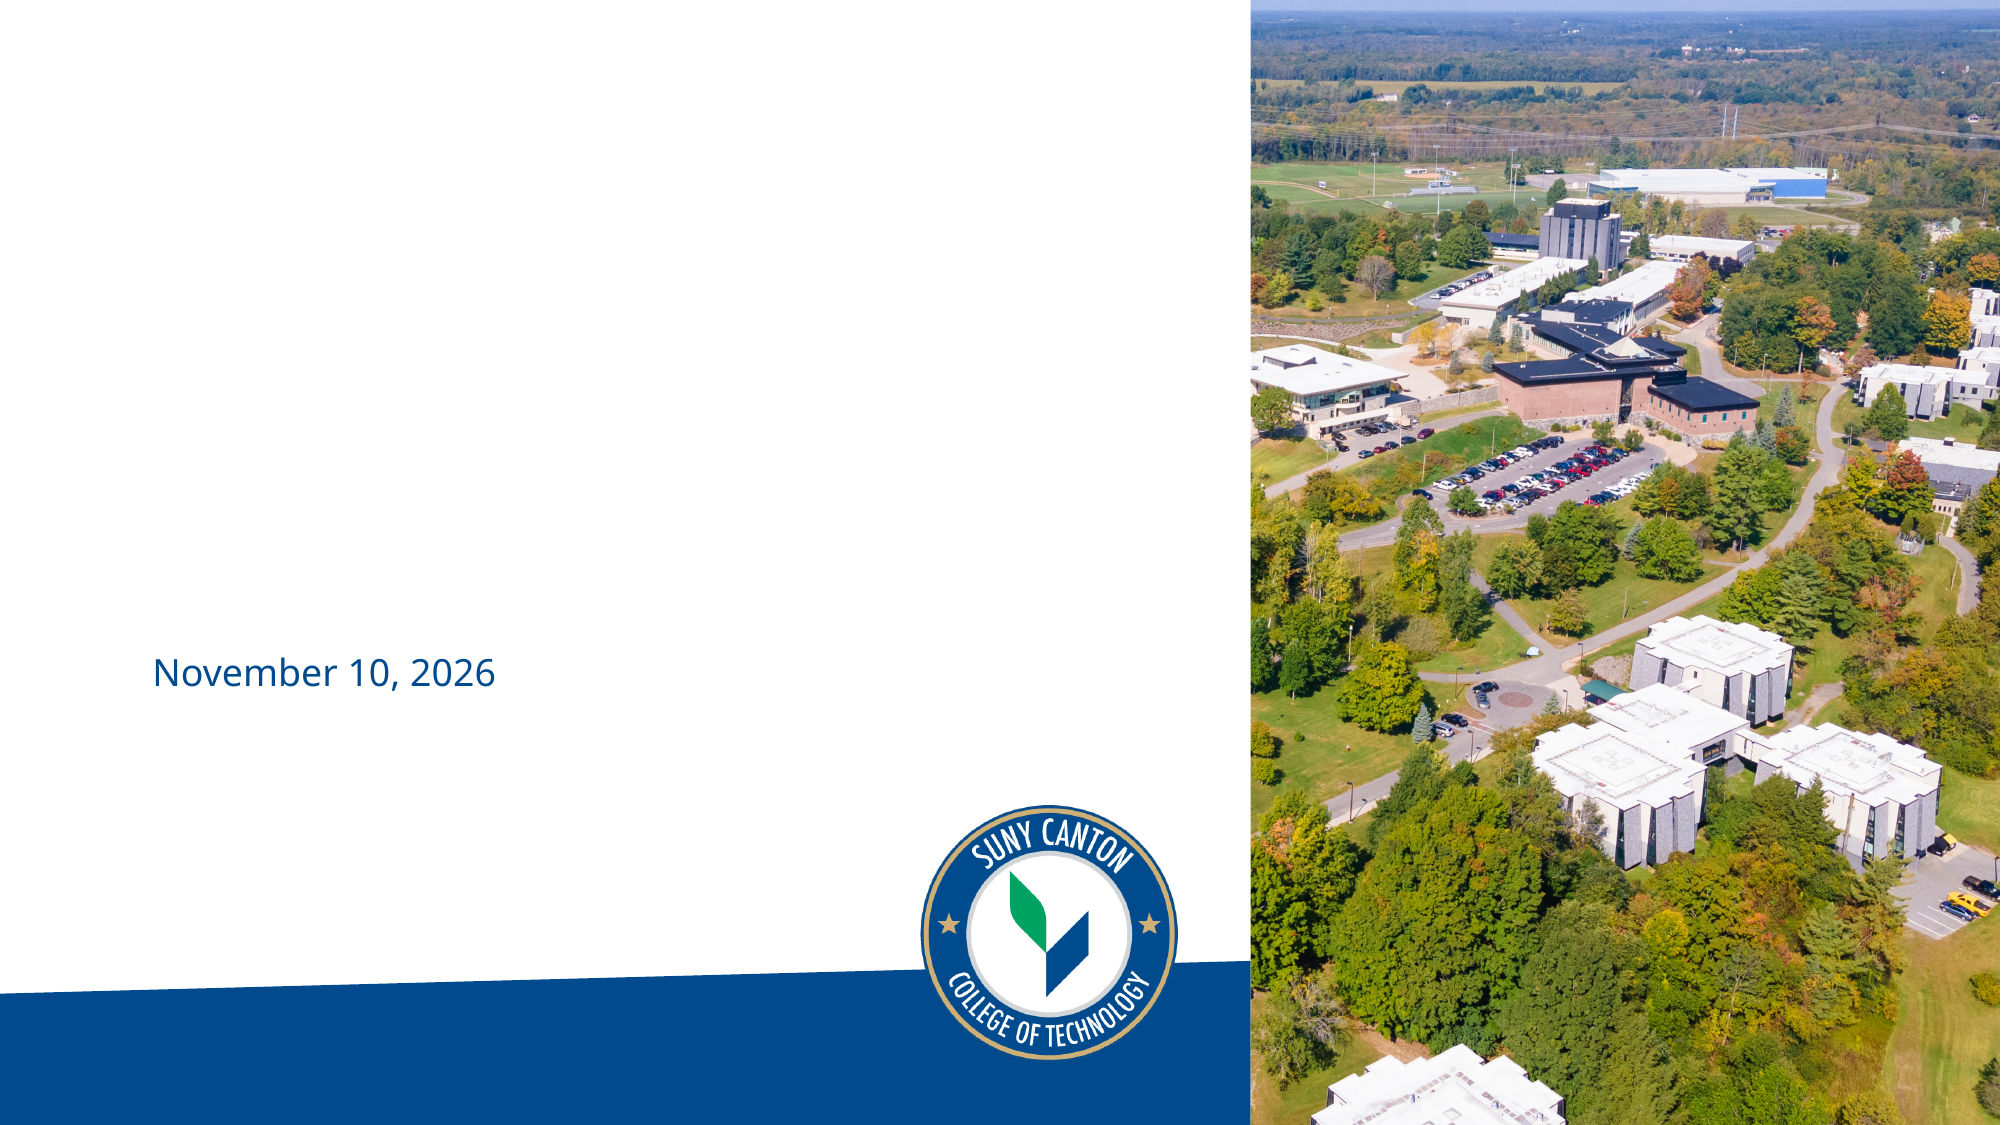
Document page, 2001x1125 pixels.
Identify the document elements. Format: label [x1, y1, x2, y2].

slide_number [137, 644, 588, 705]
picture [1250, 0, 2000, 1125]
picture [907, 795, 1191, 1073]
